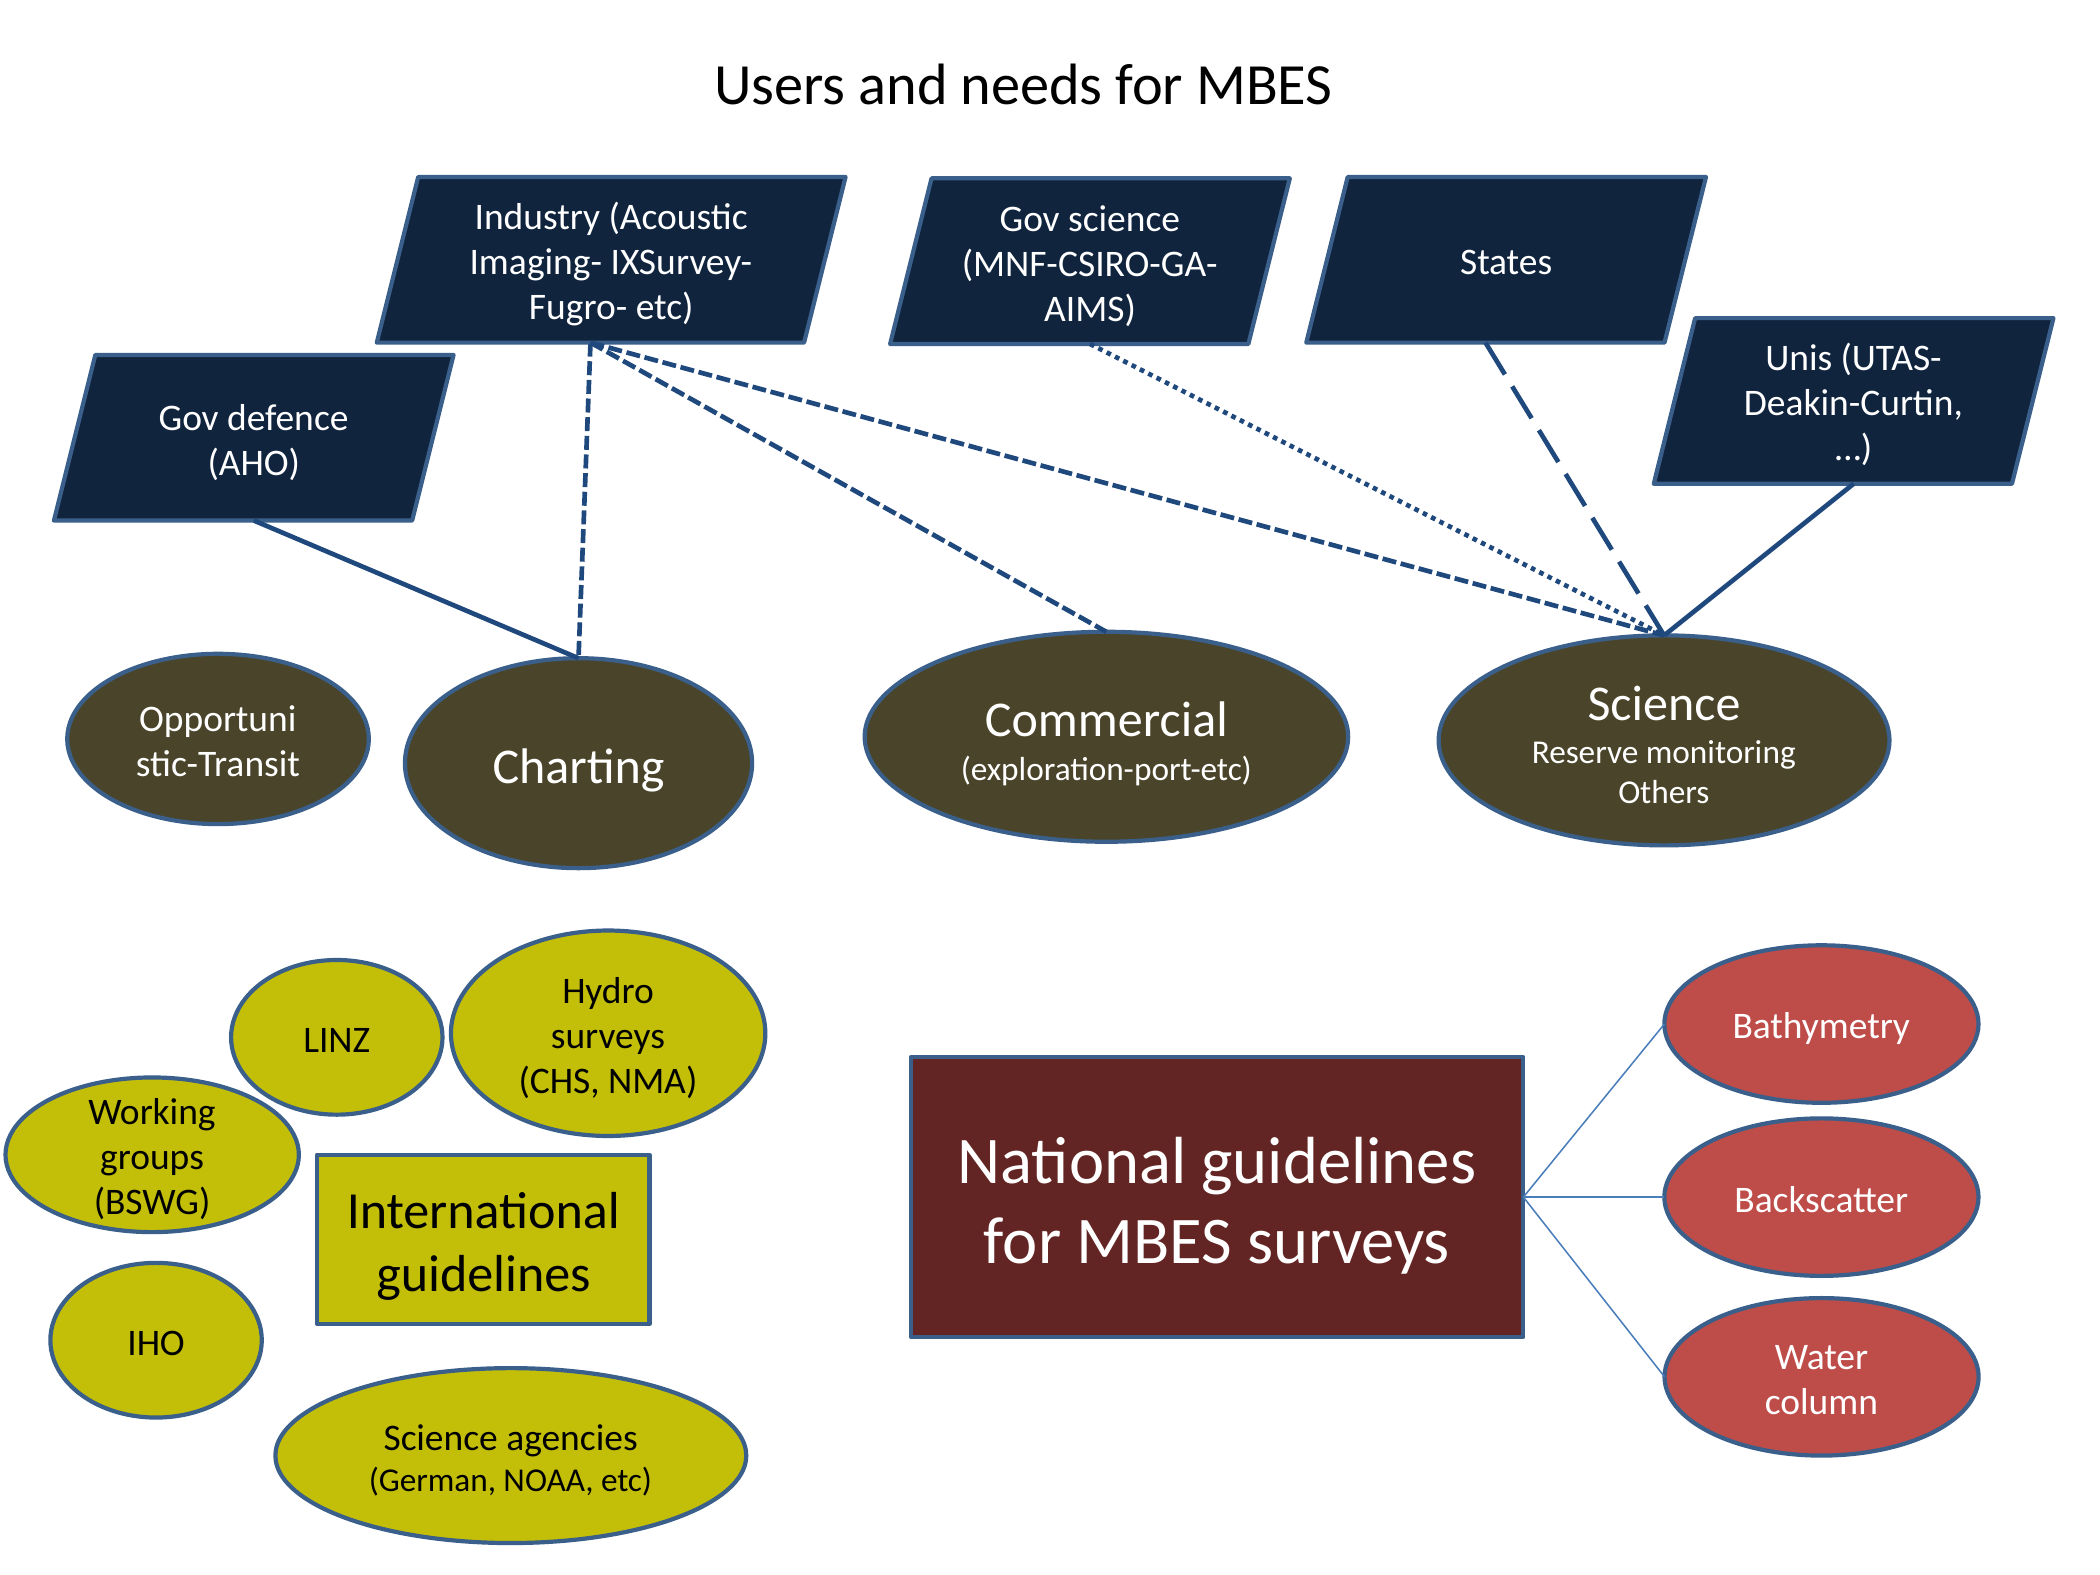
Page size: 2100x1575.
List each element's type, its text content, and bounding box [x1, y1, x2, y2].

text_box Users and needs for MBES [699, 38, 1348, 124]
text_box Industry (Acoustic Imaging- IXSurvey-Fugro- etc) [374, 174, 848, 345]
text_box International guidelines [315, 1153, 652, 1326]
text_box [1523, 1023, 1665, 1196]
text_box Water column [1663, 1295, 1981, 1458]
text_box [583, 638, 591, 659]
text_box Working groups (BSWG) [3, 1075, 301, 1235]
text_box Charting [402, 656, 755, 871]
text_box Unis (UTAS-Deakin-Curtin, …) [1670, 316, 2056, 486]
text_box Hydro surveys (CHS, NMA) [448, 928, 768, 1139]
text_box IHO [48, 1260, 264, 1420]
text_box Science agencies (German, NOAA, etc) [273, 1366, 749, 1546]
text_box Bathymetry [1662, 943, 1981, 1105]
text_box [253, 520, 579, 659]
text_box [590, 342, 1665, 636]
text_box States [1304, 174, 1709, 342]
text_box Science Reserve monitoring Others [1436, 643, 1892, 848]
text_box Gov defence (AHO) [51, 352, 456, 523]
text_box Opportunistic-Transit [65, 651, 371, 827]
text_box National guidelines for MBES surveys [909, 1055, 1518, 1339]
text_box Commercial (exploration-port-etc) [862, 644, 1351, 844]
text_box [1668, 483, 1854, 636]
text_box Gov science (MNF-CSIRO-GA-AIMS) [889, 176, 1292, 340]
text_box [1523, 1196, 1665, 1378]
text_box LINZ [228, 957, 445, 1117]
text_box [578, 342, 587, 524]
text_box Backscatter [1668, 1116, 1981, 1278]
